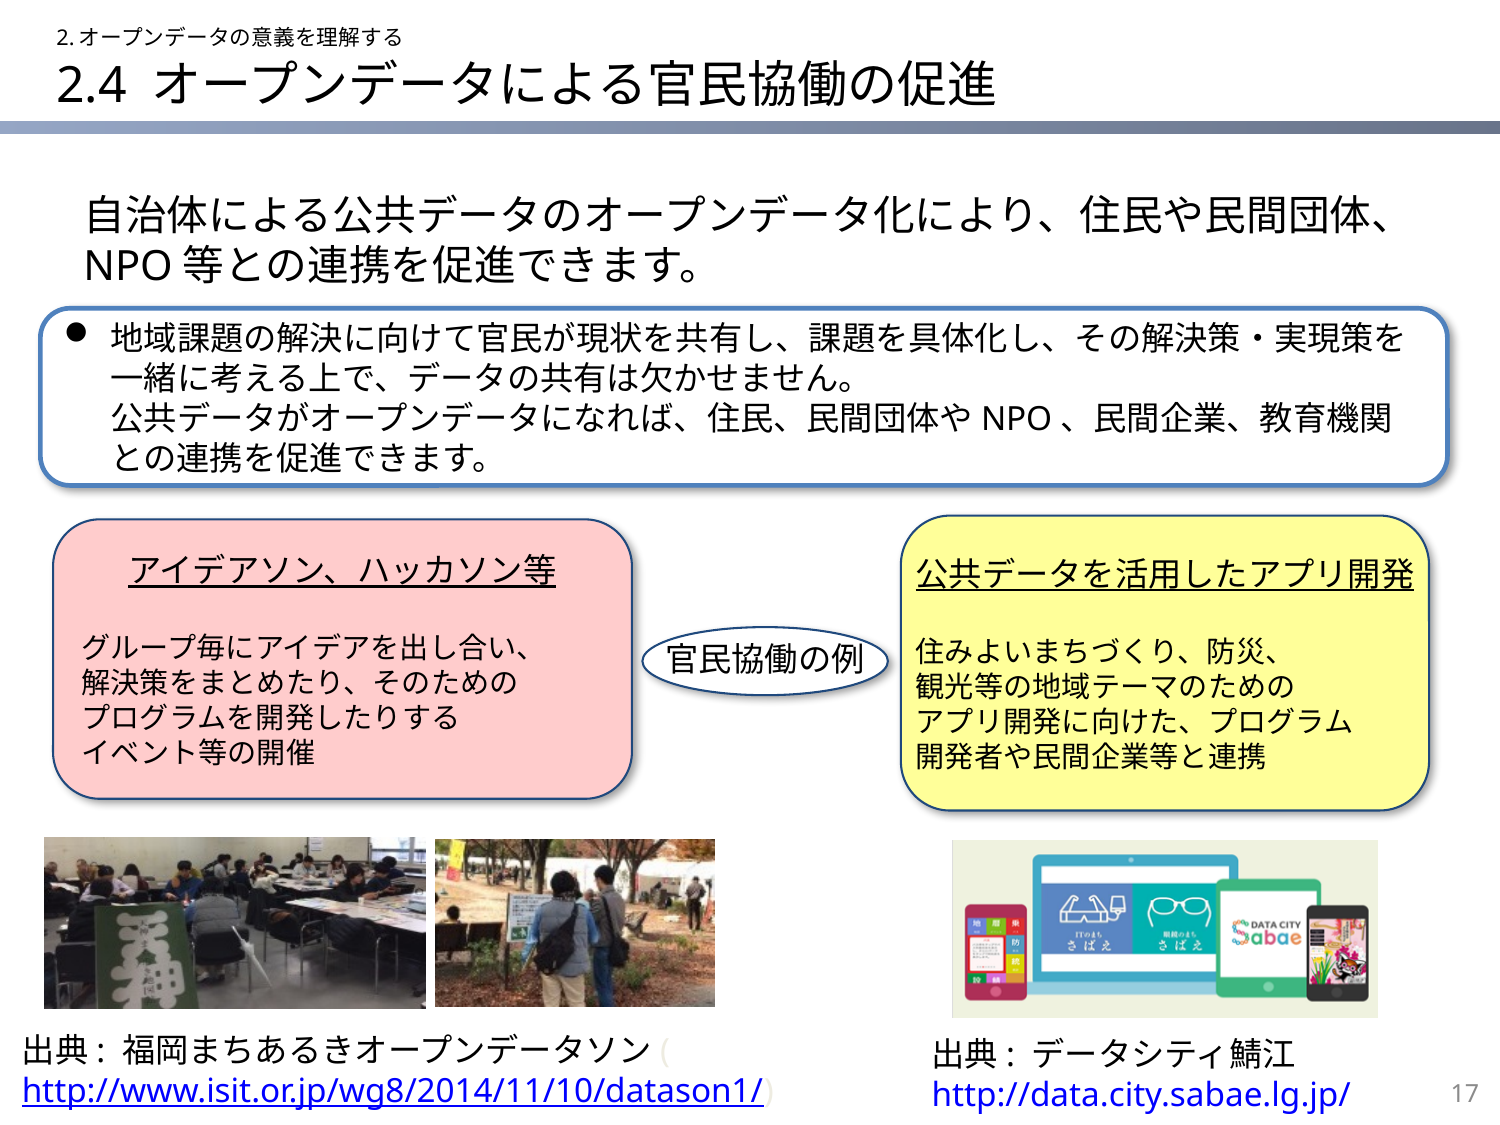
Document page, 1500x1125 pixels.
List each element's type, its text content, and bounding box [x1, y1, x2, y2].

picture [435, 839, 715, 1007]
text_box アイデアソン、ハッカソン等 グループ毎にアイデアを出し合い、 解決策をまとめたり、そのための プログラムを開発したりする イベント等の開催 [53, 519, 632, 799]
picture [952, 840, 1379, 1018]
text_box 官民協働の例 [642, 627, 888, 696]
text_box 出典: 福岡まちあるきオープンデータソン(http://www.isit.or.jp/wg8/2014/11/10/datason1/) [7, 1021, 870, 1122]
text_box 自治体による公共データのオープンデータ化により、住民や民間団体、NPO等との連携を促進できます。 [67, 208, 1436, 269]
text_box 2.オープンデータの意義を理解する [41, 19, 1471, 58]
title 2.4 オープンデータによる官民協働の促進 [41, 58, 1471, 122]
slide_number 16 [1414, 1070, 1495, 1118]
text_box 公共データを活用したアプリ開発 住みよいまちづくり、防災、 観光等の地域テーマのための アプリ開発に向けた、プログラム 開発者や民間企業等と連携 [900, 515, 1430, 811]
text_box 地域課題の解決に向けて官民が現状を共有し、課題を具体化し、その解決策・実現策を一緒に考える上で、データの共有は欠かせません。 公共データがオープンデータになれば、住民、民間団体やNPO、民間企業、教育機関との連携を促進できます。 [39, 307, 1449, 487]
text_box 出典: データシティ鯖江http://data.city.sabae.lg.jp/ [916, 1025, 1414, 1125]
picture [44, 837, 426, 1009]
